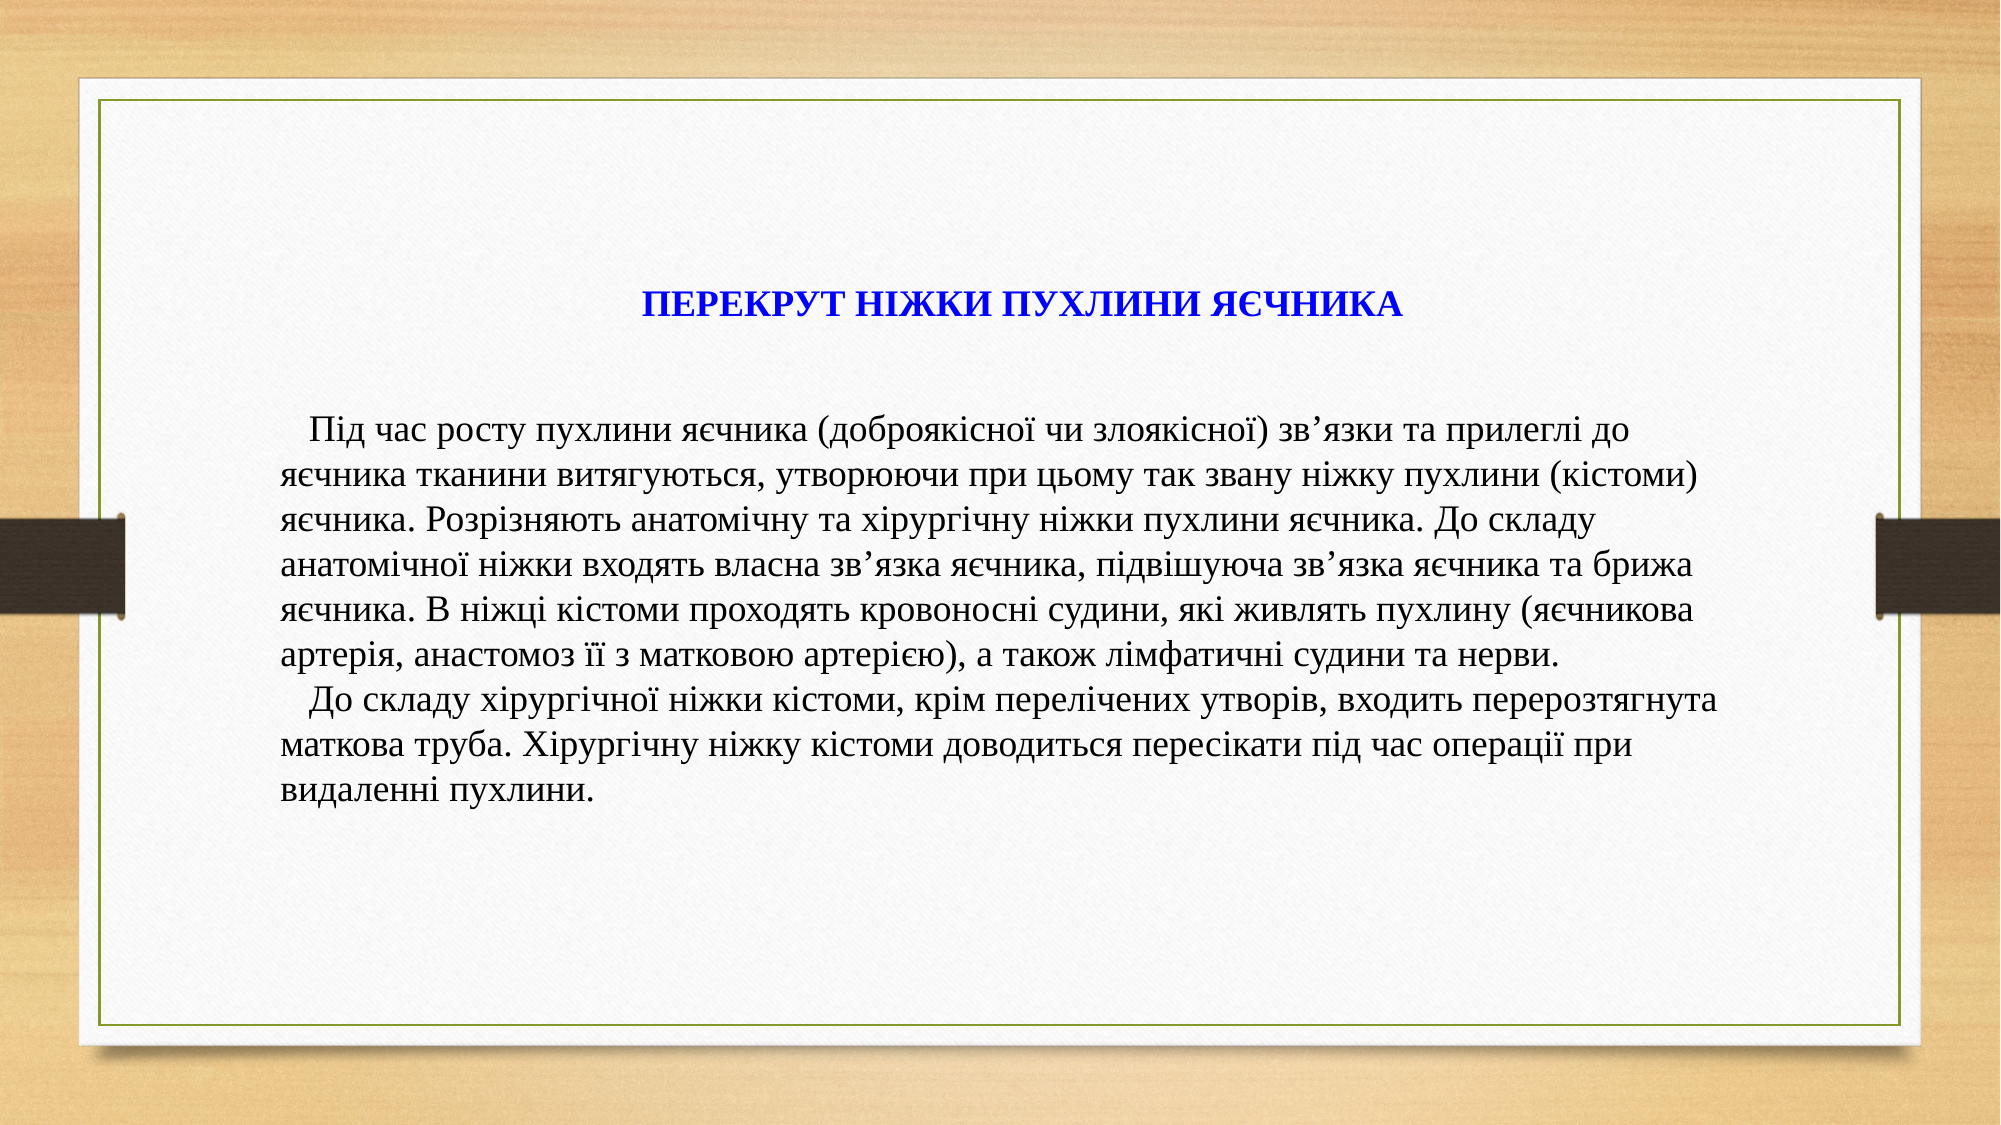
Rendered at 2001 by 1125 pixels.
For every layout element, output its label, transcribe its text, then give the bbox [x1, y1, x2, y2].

text_box ПЕРЕКРУТ НІЖКИ ПУХЛИНИ ЯЄЧНИКА Під час росту пухлини яєчника (доброякісної чи злоякісної) зв’язки та прилеглі до яєчника тканини витягуються, утворюючи при цьому так звану ніжку пухлини (кістоми) яєчника. Розрізняють анатомічну та хірургічну ніжки пухлини яєчника. До складу анатомічної ніжки входять власна зв’язка яєчника, підвішуюча зв’язка яєчника та брижа яєчника. В ніжці кістоми проходять кровоносні судини, які живлять пухлину (яєчникова артерія, анастомоз її з матковою артерією), а також лімфатичні судини та нерви. До складу хірургічної ніжки кістоми, крім перелічених утворів, входить перерозтягнута маткова труба. Хірургічну ніжку кістоми доводиться пересікати під час операції при видаленні пухлини. [265, 271, 1780, 816]
picture [0, 0, 2001, 1125]
